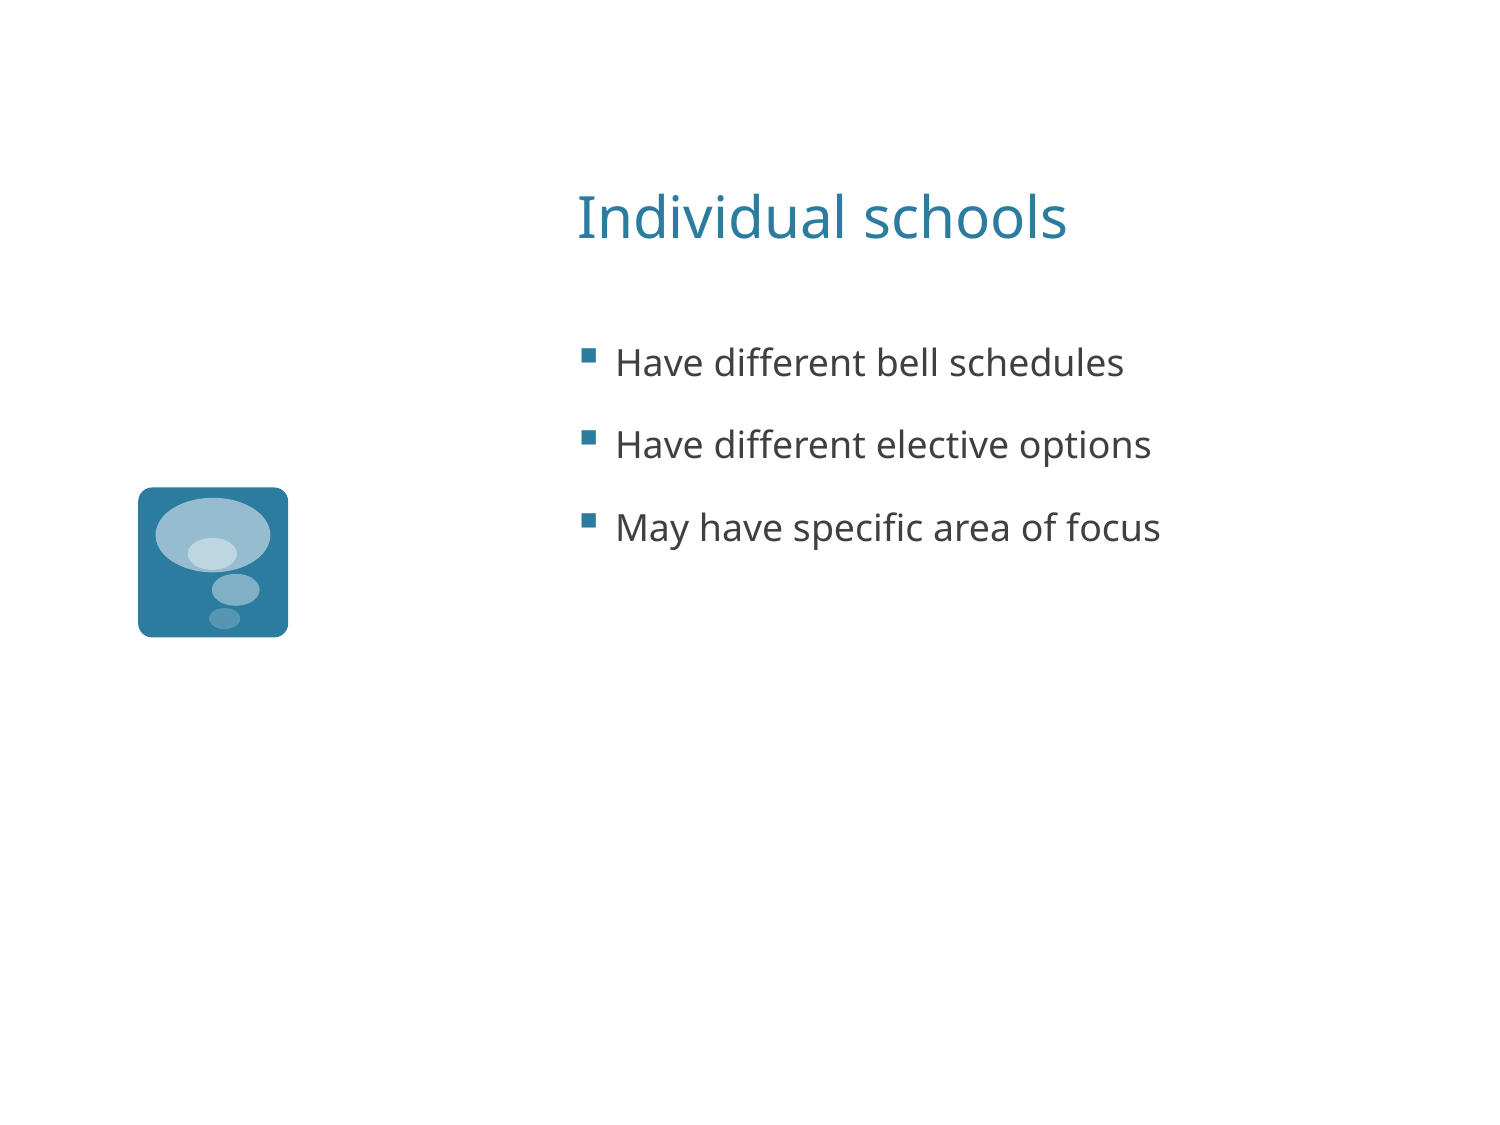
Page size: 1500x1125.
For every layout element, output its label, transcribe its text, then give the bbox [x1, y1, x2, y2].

title Individual schools [562, 112, 1375, 258]
list Have different bell schedules Have different elective options May have specific area of focus [562, 331, 1374, 1005]
